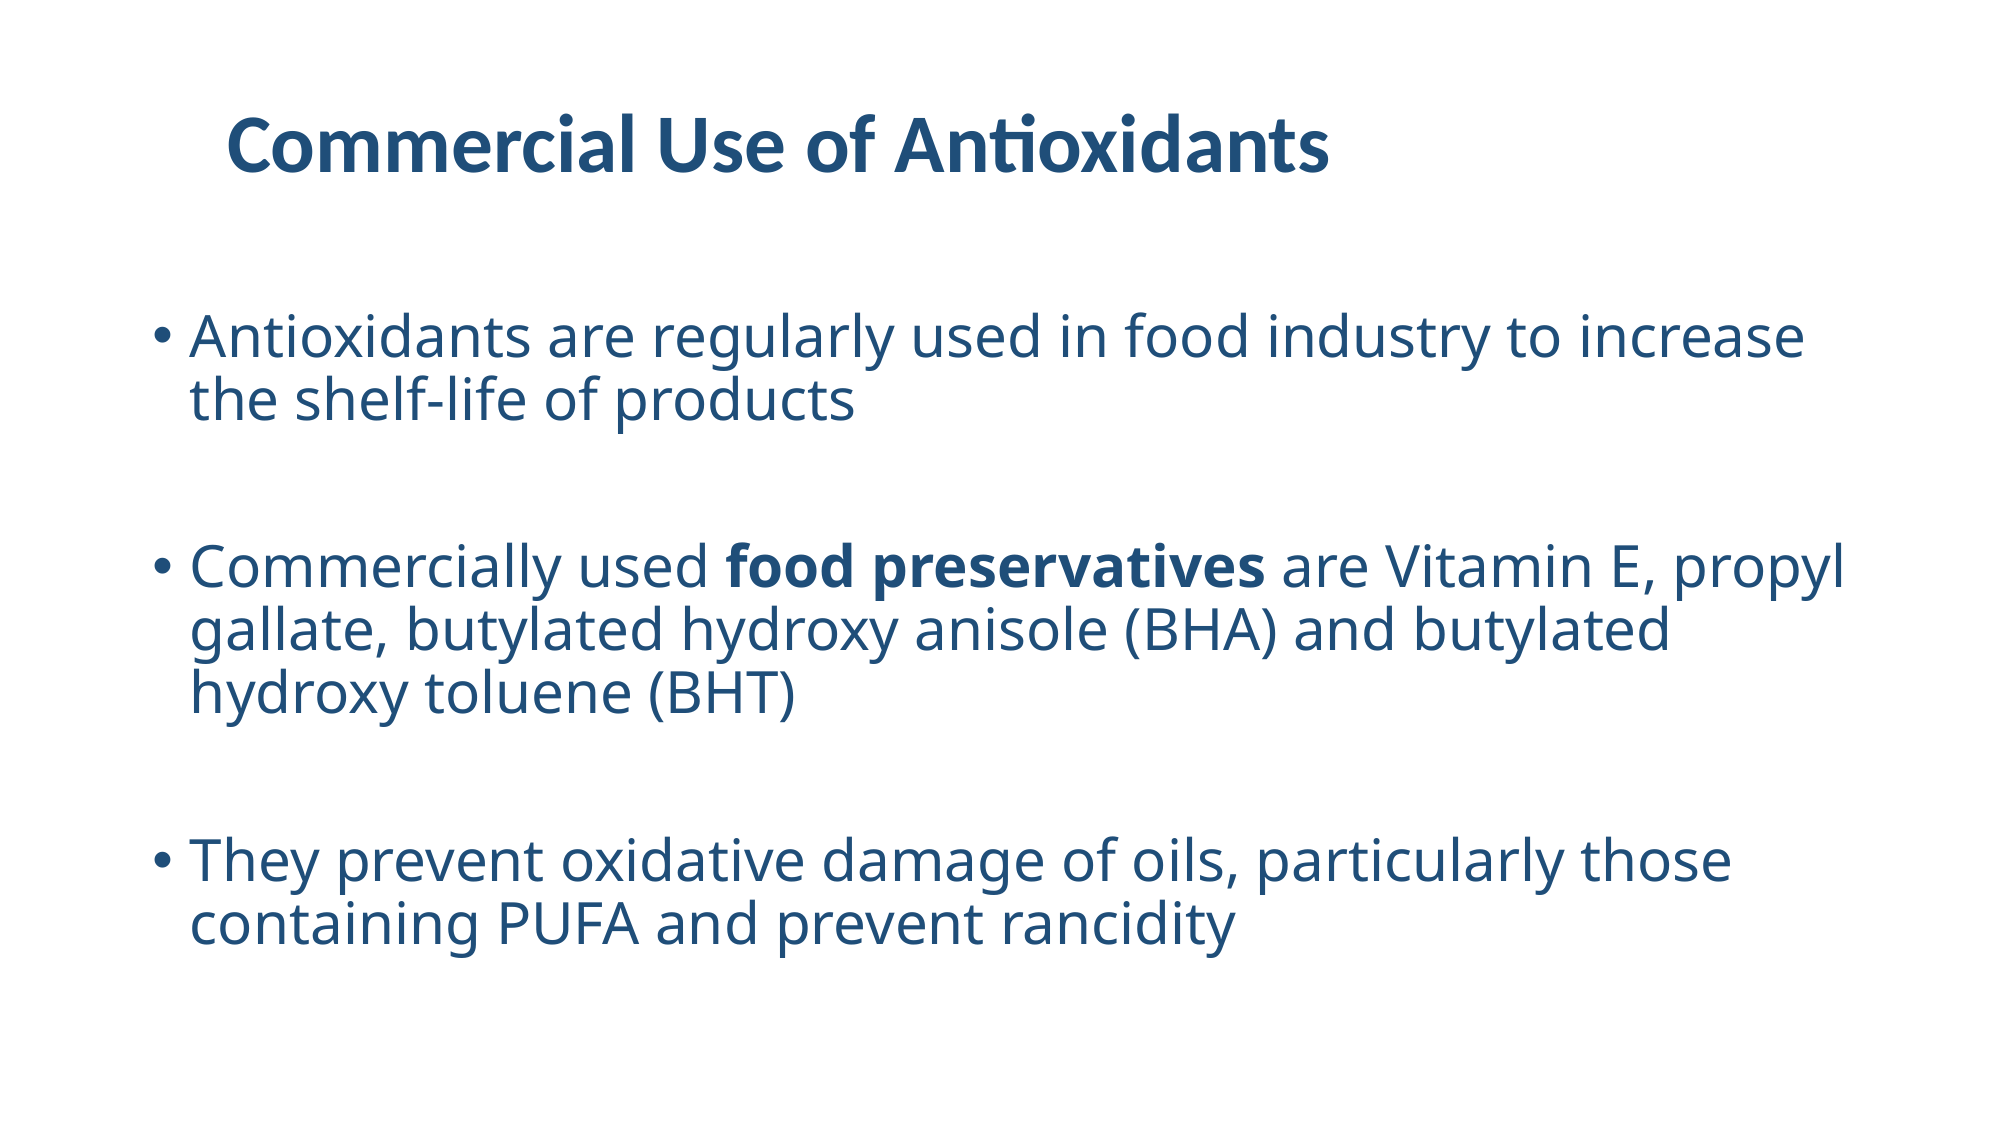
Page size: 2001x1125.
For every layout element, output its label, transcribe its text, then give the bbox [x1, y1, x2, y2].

title Commercial Use of Antioxidants [75, 82, 1485, 208]
list Antioxidants are regularly used in food industry to increase the shelf-life of products Commercially used food preservatives are Vitamin E, propyl gallate, butylated hydroxy anisole (BHA) and butylated hydroxy toluene (BHT) They prevent oxidative damage of oils, particularly those containing PUFA and prevent rancidity [137, 299, 1863, 1014]
